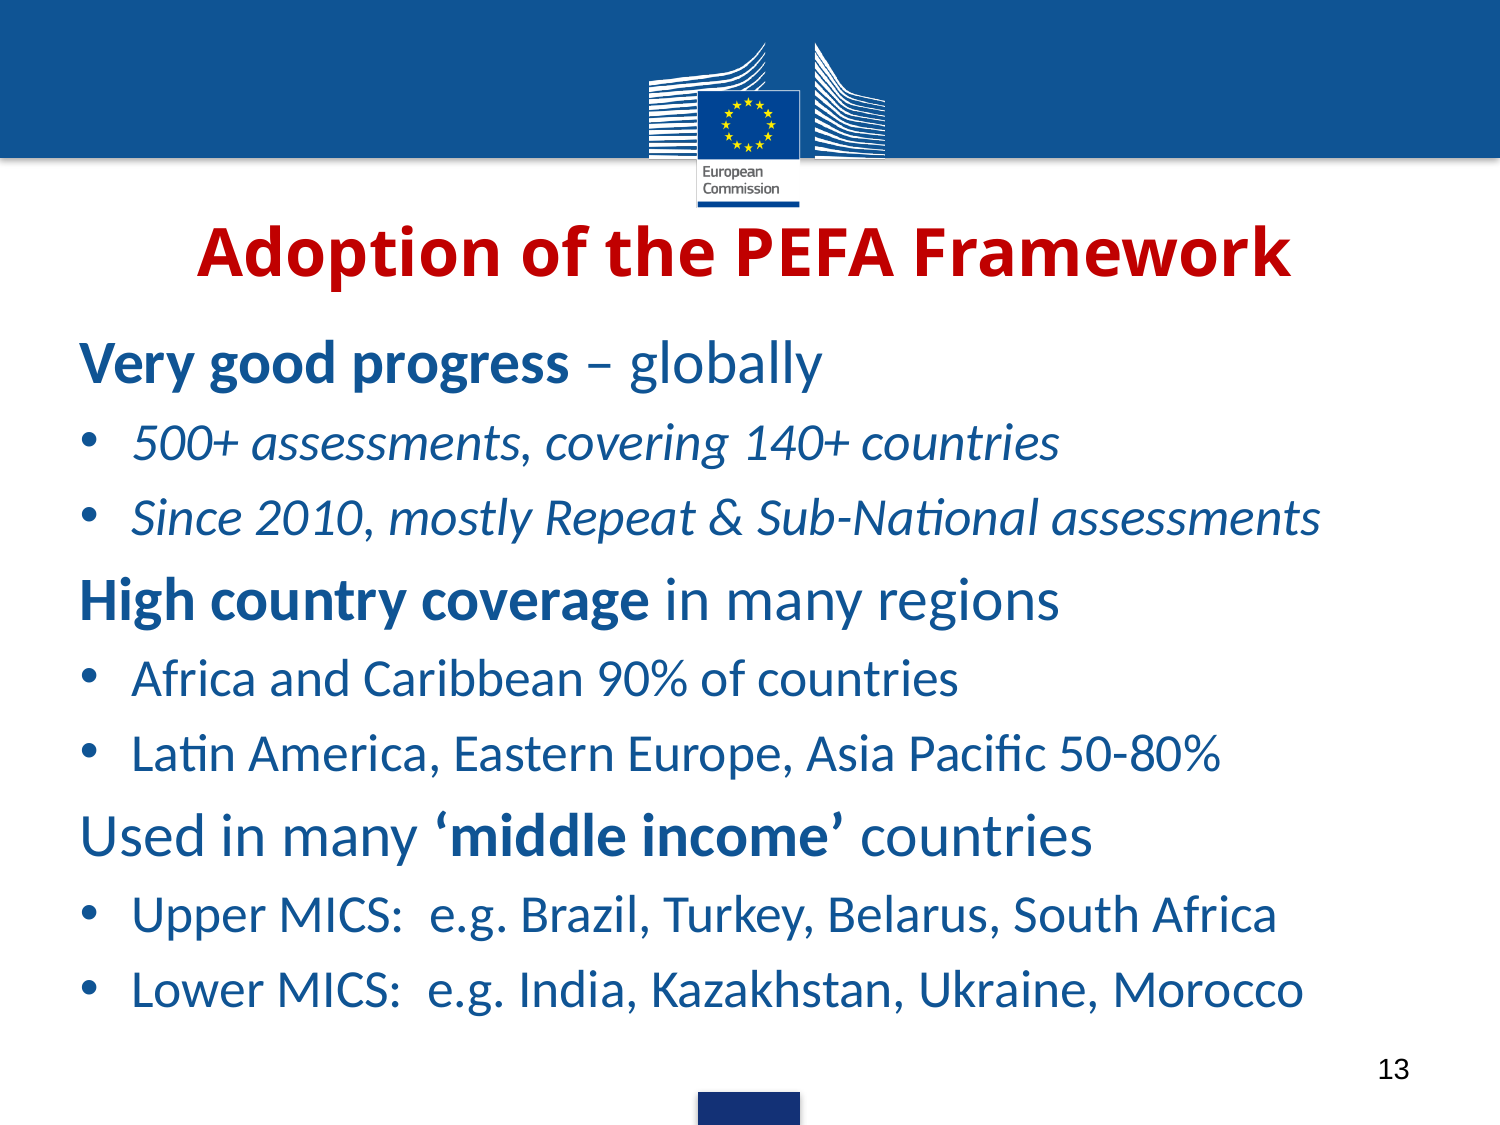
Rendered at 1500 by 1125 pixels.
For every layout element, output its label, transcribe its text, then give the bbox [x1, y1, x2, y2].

slide_number 13 [1074, 1042, 1426, 1103]
title Adoption of the PEFA Framework [64, 184, 1425, 314]
list Very good progress – globally 500+ assessments, covering 140+ countries Since 2010, mostly Repeat & Sub-National assessments High country coverage in many regions Africa and Caribbean 90% of countries Latin America, Eastern Europe, Asia Pacific 50-80% Used in many ‘middle income’ countries Upper MICS: e.g. Brazil, Turkey, Belarus, South Africa Lower MICS: e.g. India, Kazakhstan, Ukraine, Morocco [64, 314, 1500, 1043]
picture [649, 42, 885, 184]
